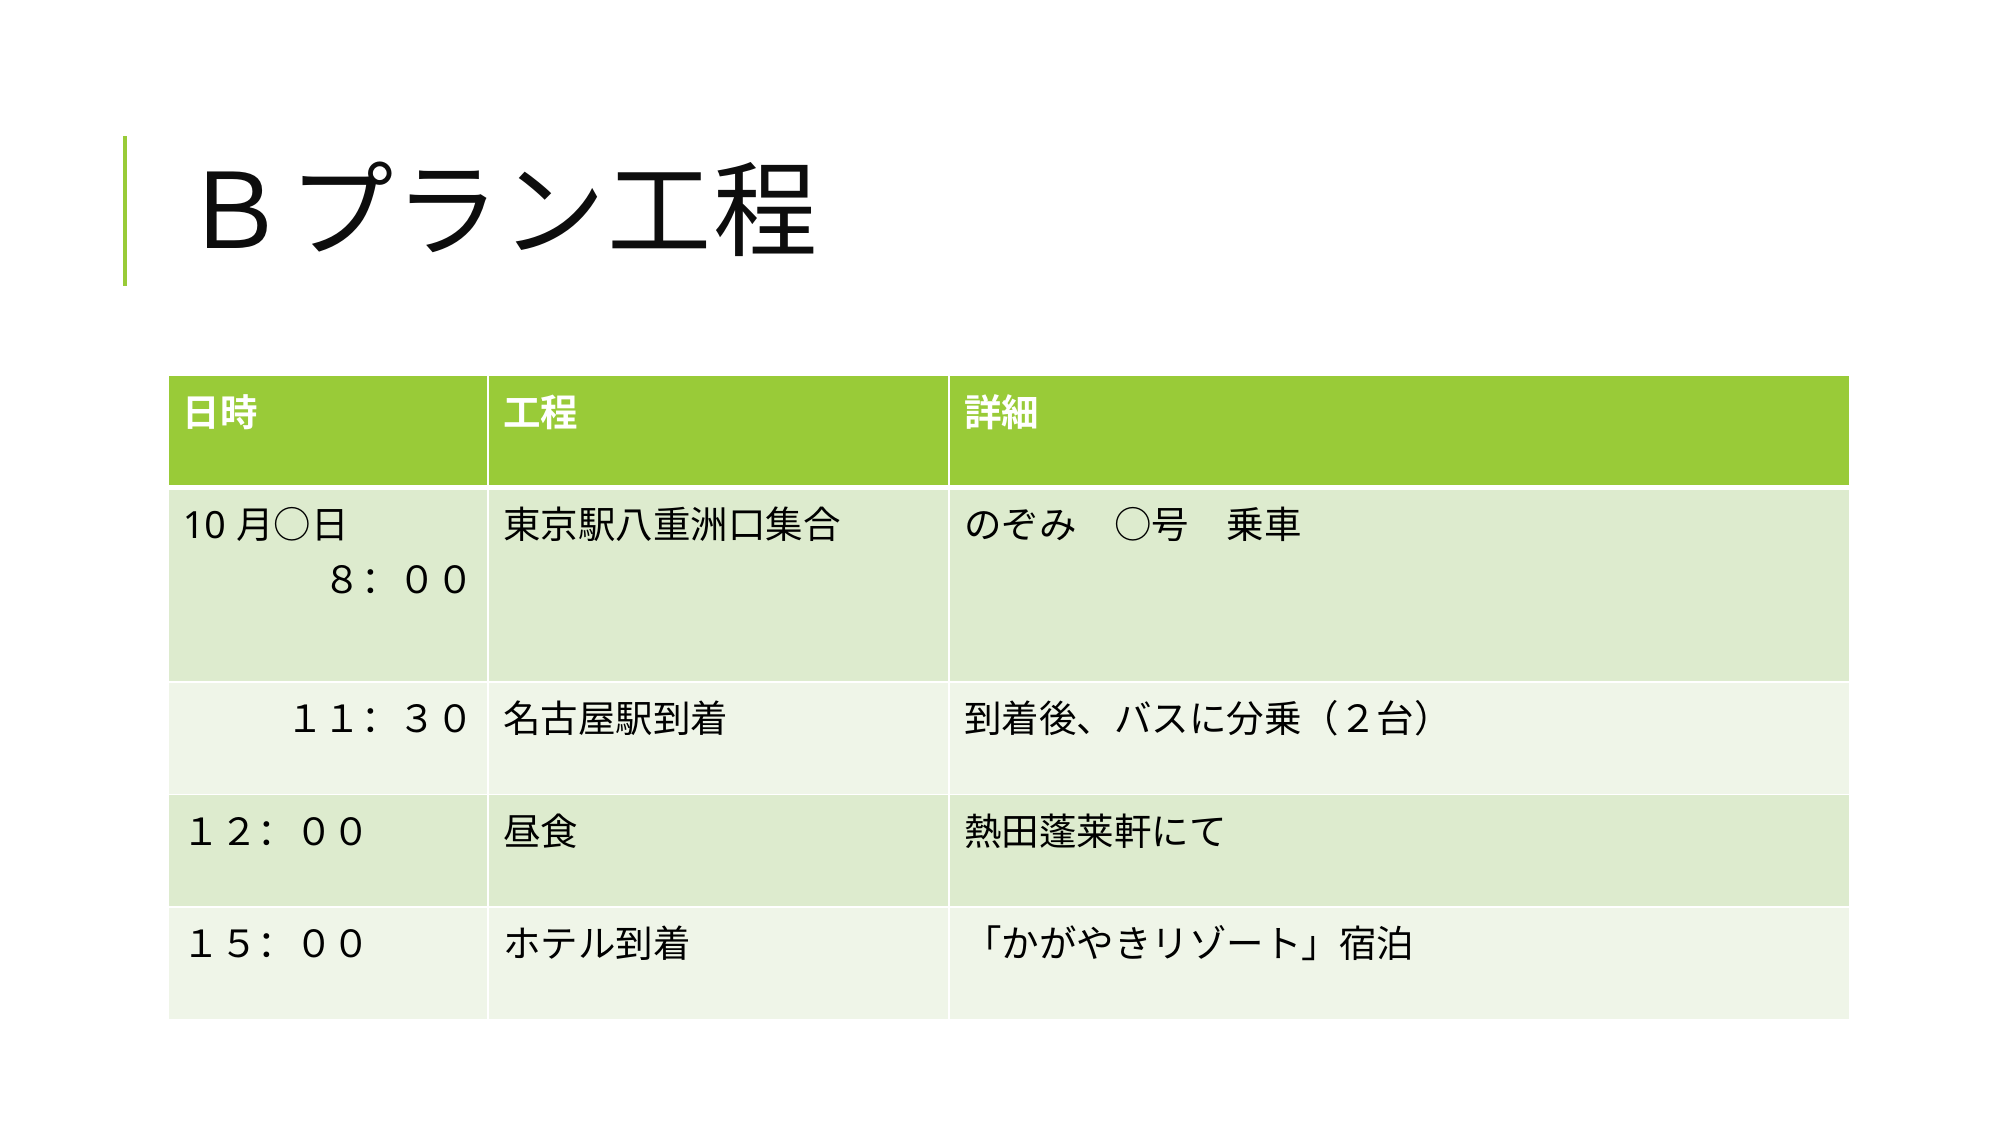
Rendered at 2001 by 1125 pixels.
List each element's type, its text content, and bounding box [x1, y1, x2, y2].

table_header 日時 [169, 376, 487, 485]
table_header 詳細 [950, 376, 1849, 485]
table_cell のぞみ ○号 乗車 [950, 490, 1849, 681]
table_cell 熱田蓬莱軒にて [950, 795, 1849, 906]
table_cell 東京駅八重洲口集合 [489, 490, 948, 681]
table_cell 名古屋駅到着 [489, 683, 948, 794]
table_cell ホテル到着 [489, 908, 948, 1019]
table_cell 「かがやきリゾート」宿泊 [950, 908, 1849, 1019]
table_cell 昼食 [489, 795, 948, 906]
title Ｂプラン工程 [168, 96, 1763, 342]
table_cell １５：００ [169, 908, 487, 1019]
table_header 工程 [489, 376, 948, 485]
table_cell 10月○日 ８：００ [169, 490, 487, 681]
table_cell 到着後、バスに分乗（２台） [950, 683, 1849, 794]
table_cell １１：３０ [169, 683, 487, 794]
table_cell １２：００ [169, 795, 487, 906]
